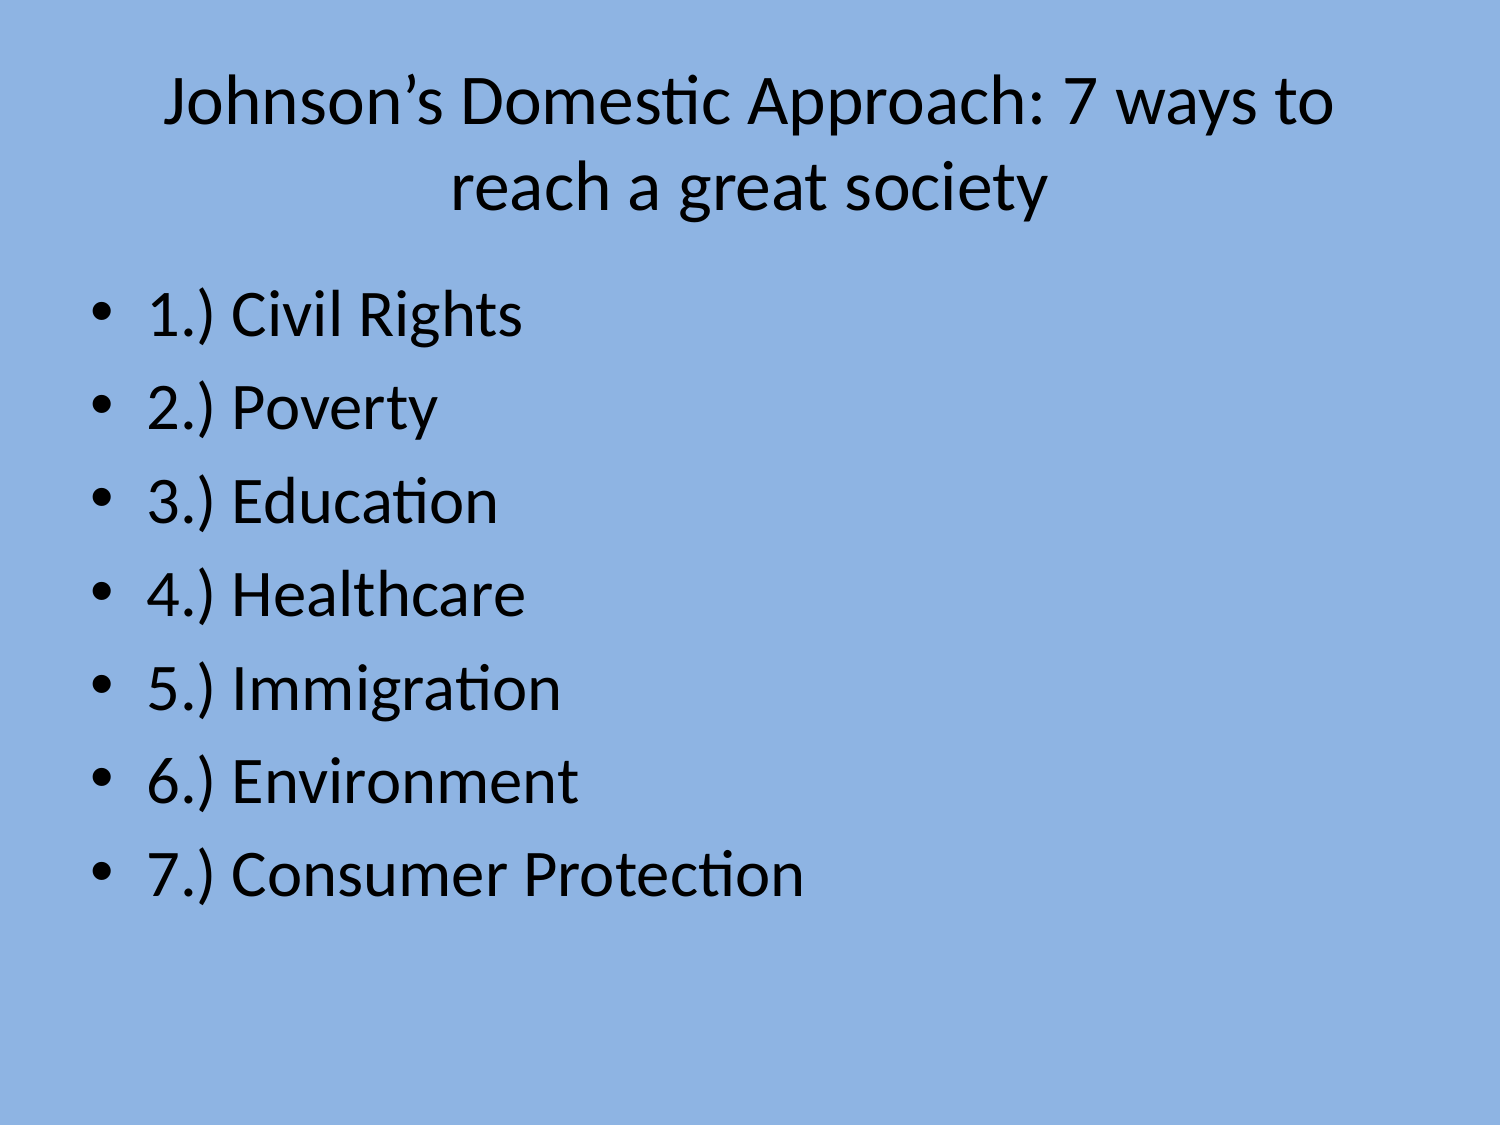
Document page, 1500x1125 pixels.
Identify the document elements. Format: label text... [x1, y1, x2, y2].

list 1.) Civil Rights 2.) Poverty 3.) Education 4.) Healthcare 5.) Immigration 6.) Environment 7.) Consumer Protection [75, 262, 1425, 1005]
title Johnson’s Domestic Approach: 7 ways to reach a great society [75, 45, 1425, 233]
